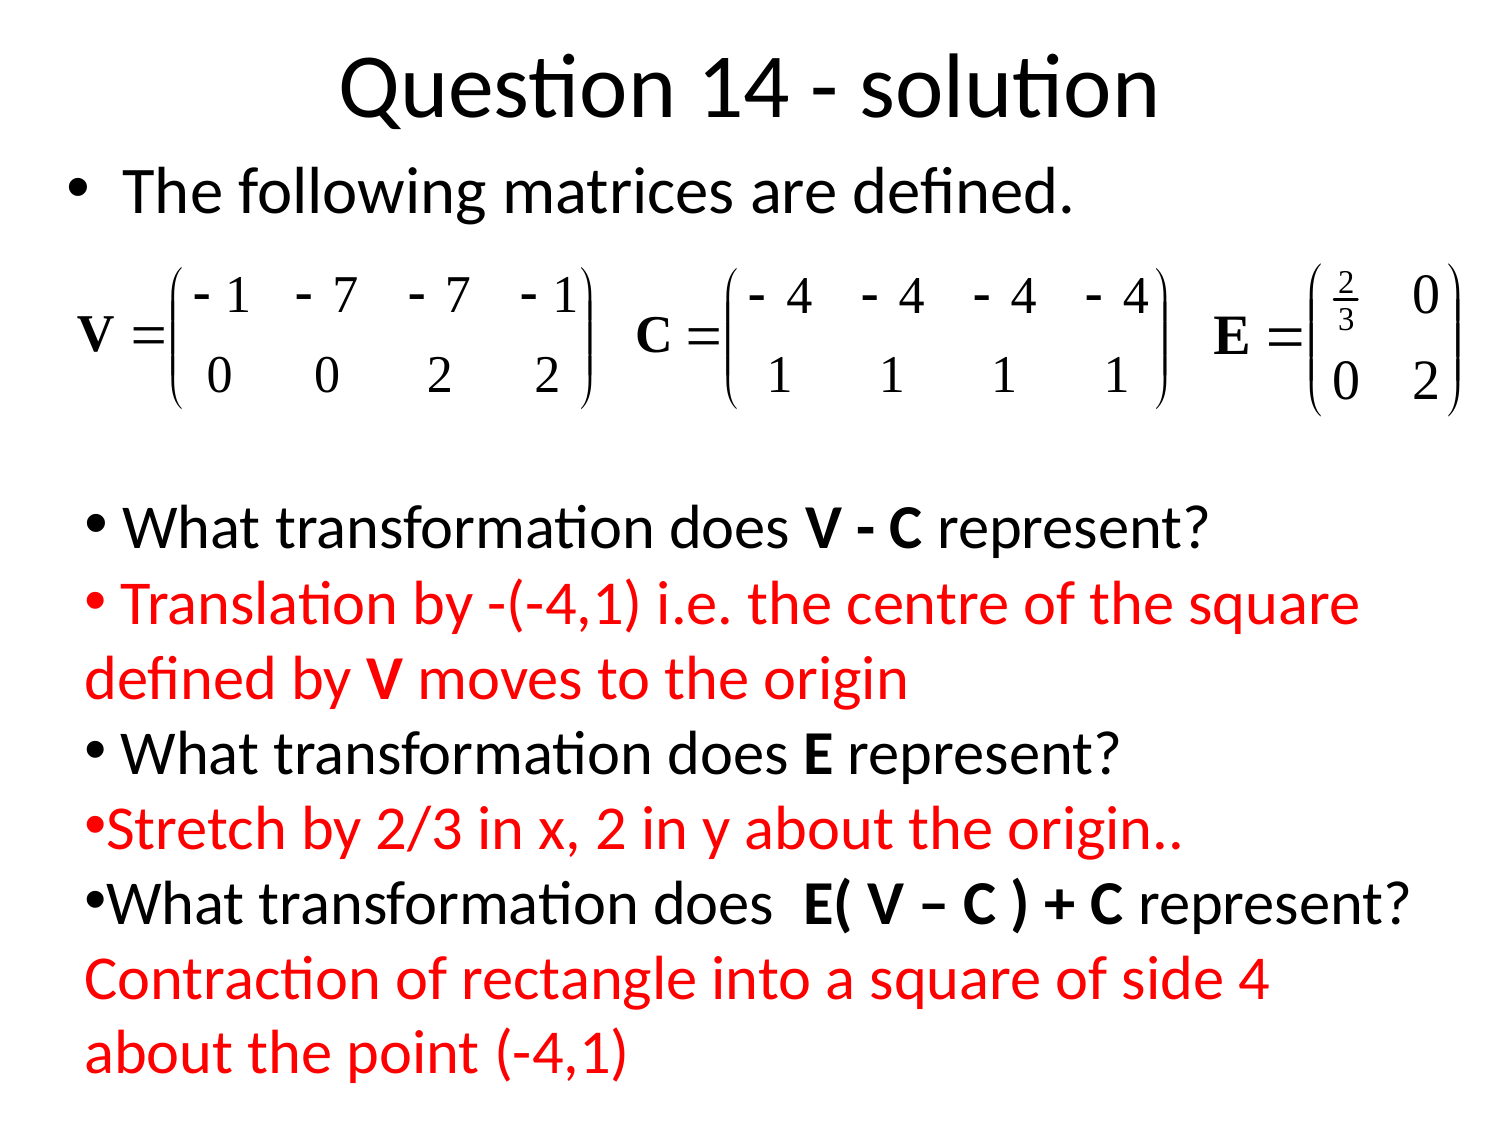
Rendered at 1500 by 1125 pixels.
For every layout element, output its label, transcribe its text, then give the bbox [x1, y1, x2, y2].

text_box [68, 258, 608, 419]
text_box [1205, 249, 1477, 432]
list The following matrices are defined. [51, 138, 1439, 1063]
text_box What transformation does V - C represent? Translation by -(-4,1) i.e. the centre of the square defined by V moves to the origin What transformation does E represent? Stretch by 2/3 in x, 2 in y about the origin.. What transformation does E( V – C ) + C represent? Contraction of rectangle into a square of side 4 about the point (-4,1) [69, 474, 1434, 1094]
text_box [628, 258, 1180, 419]
title Question 14 - solution [75, 0, 1425, 138]
